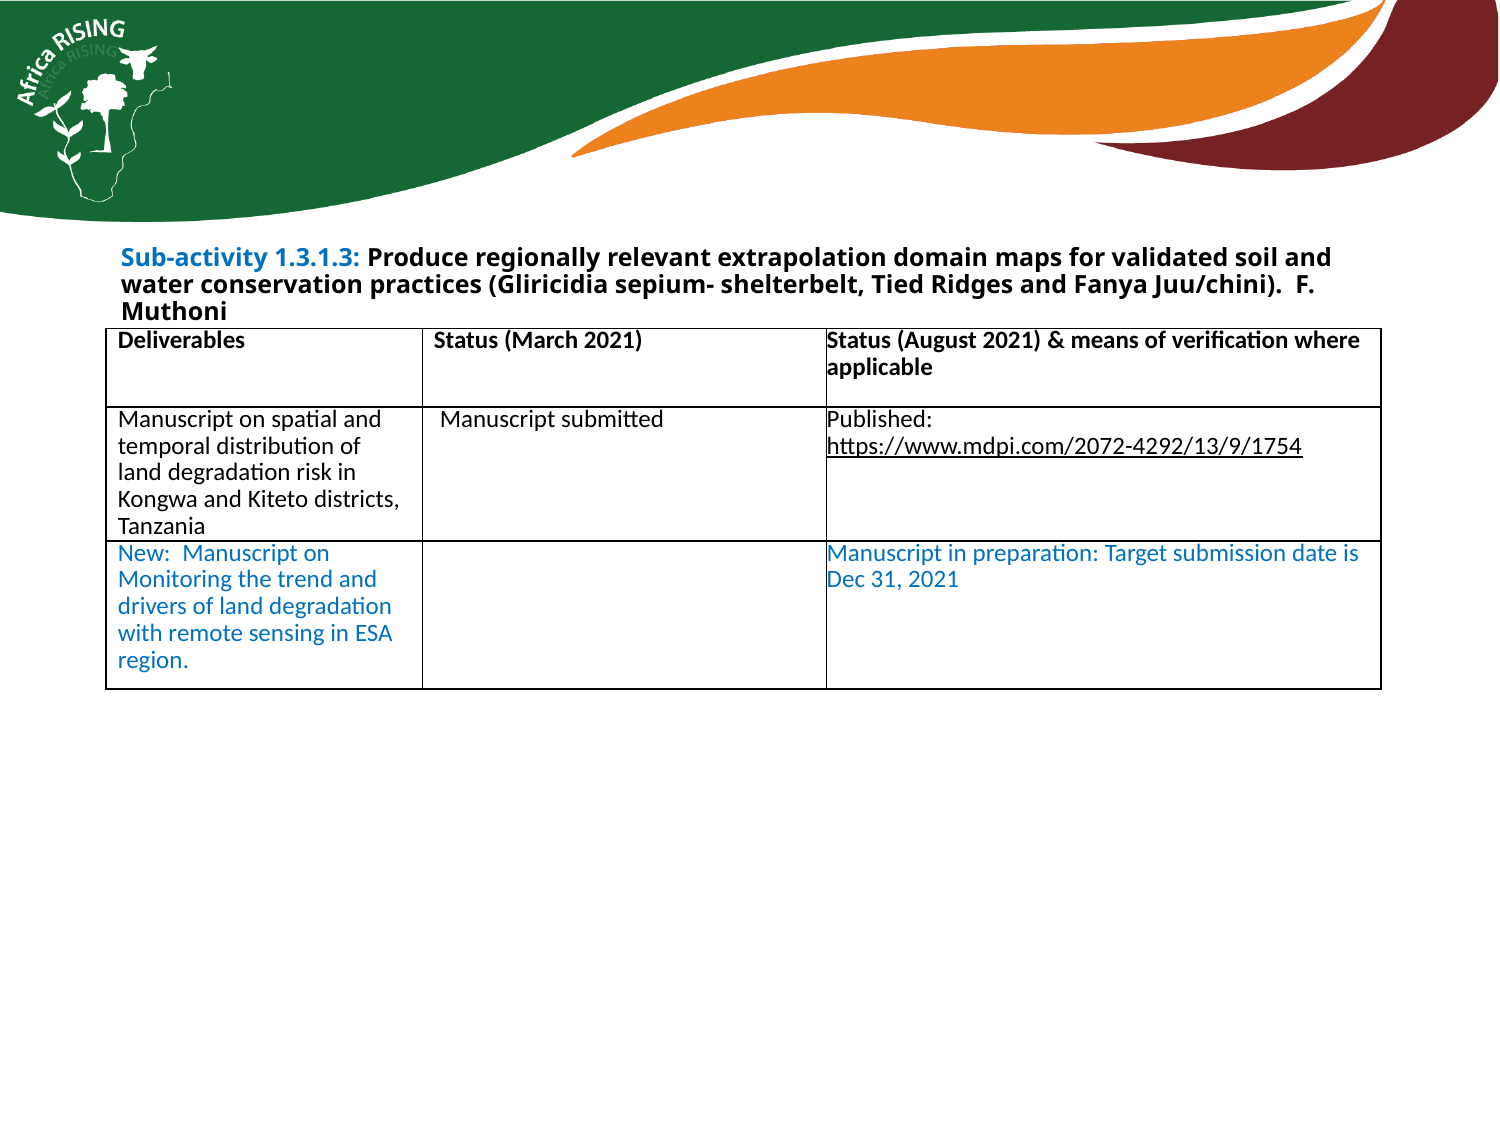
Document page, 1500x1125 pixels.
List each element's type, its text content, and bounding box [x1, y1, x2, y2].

table_header Status (August 2021) & means of verification where applicable [827, 329, 1380, 406]
table_cell Manuscript on spatial and temporal distribution of land degradation risk in Kongwa and Kiteto districts, Tanzania [107, 408, 422, 540]
table_cell Manuscript submitted [423, 408, 826, 540]
list Sub-activity 1.3.1.3: Produce regionally relevant extrapolation domain maps for validated soil and water conservation practices (Gliricidia sepium- shelterbelt, Tied Ridges and Fanya Juu/chini). F. Muthoni [87, 237, 1363, 375]
table_cell New: Manuscript on Monitoring the trend and drivers of land degradation with remote sensing in ESA region. [107, 542, 422, 688]
table_header Status (March 2021) [423, 329, 826, 406]
table_header Deliverables [107, 329, 422, 406]
table_cell Published: https://www.mdpi.com/2072-4292/13/9/1754 [827, 408, 1380, 540]
table_cell Manuscript in preparation: Target submission date is Dec 31, 2021 [827, 542, 1380, 688]
table_cell [423, 542, 826, 688]
picture [0, 0, 1499, 222]
